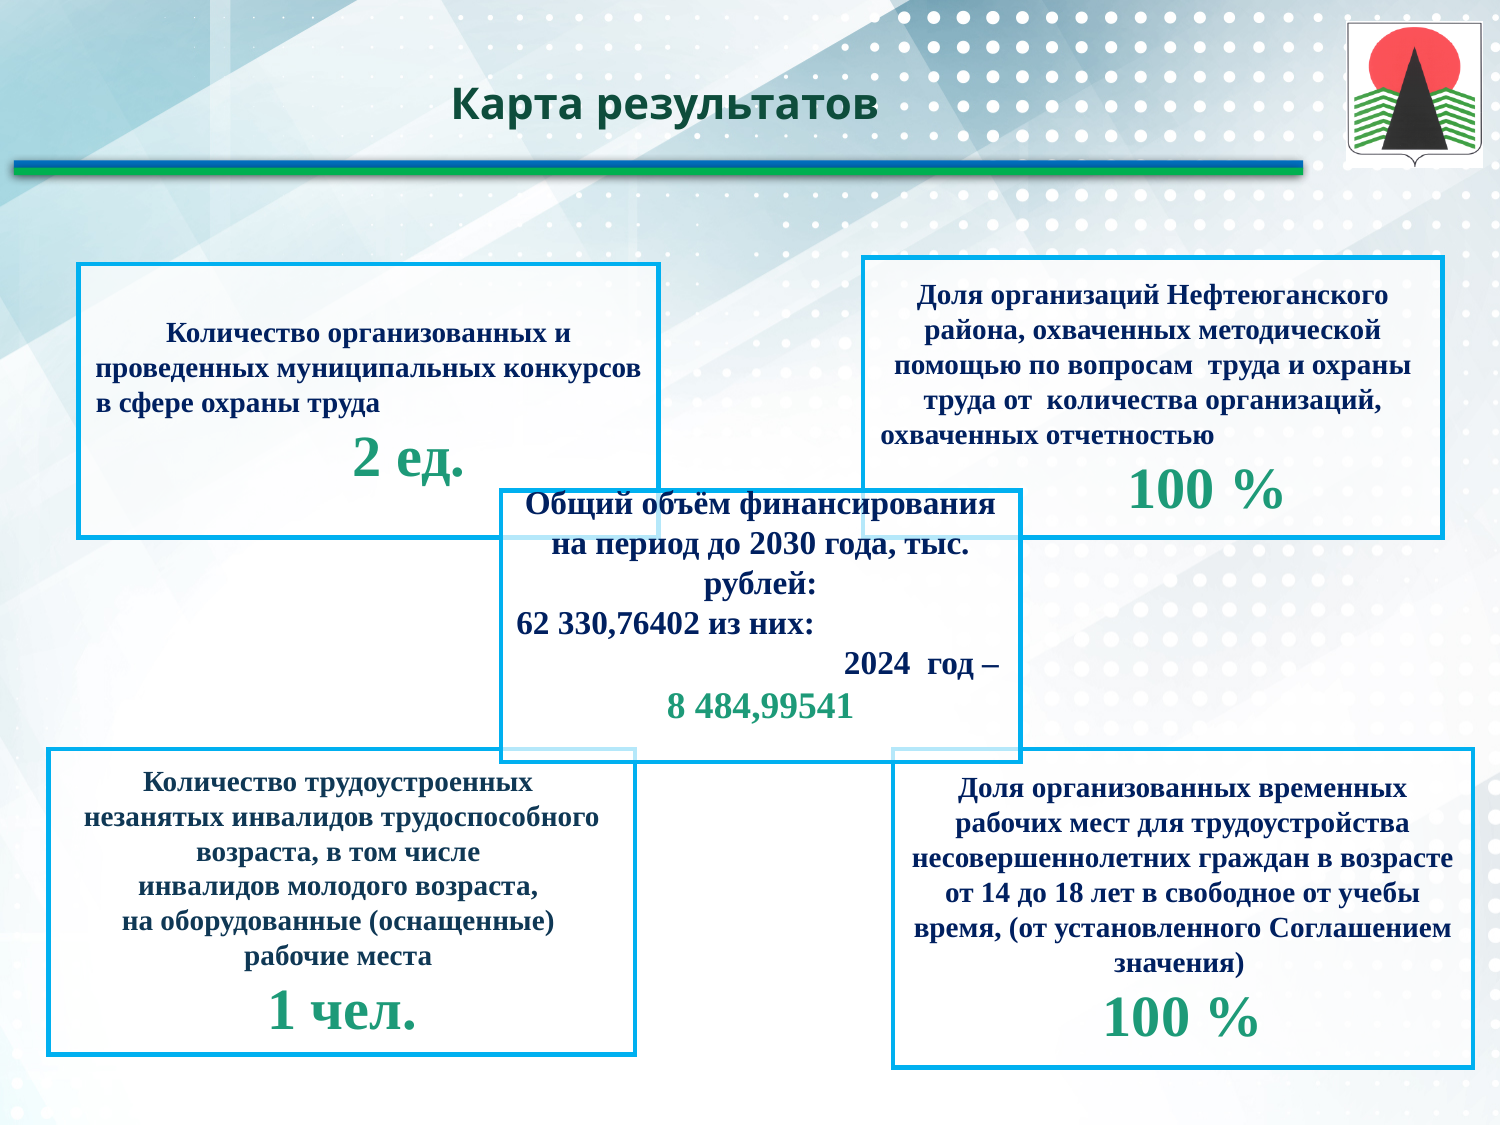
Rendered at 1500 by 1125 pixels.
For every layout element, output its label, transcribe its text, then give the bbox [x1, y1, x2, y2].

text_box Карта результатов [0, 68, 1346, 136]
text_box Коли​чест​во​ труд​оуст​роен​ных​ неза​няты​х​ инва​лидо​в​ труд​оспо​собн​ого​ возр​аста​,​ в​ том​ числ​е​ инва​лидо​в​ моло​дого​ возр​аста​,​ на​ обор​удов​анны​е​ (осн​ащен​ные)​ рабо​чие​ мест​а 1 чел. [48, 748, 636, 1055]
text_box Количество организованных и проведенных муниципальных конкурсов в сфере охраны труда 2 ед. [78, 263, 660, 538]
text_box Доля организованных временных рабочих мест для трудоустройства несовершеннолетних граждан в возрасте от 14 до 18 лет в свободное от учебы время, (от установленного Соглашением значения) 100 % [892, 748, 1474, 1068]
picture [0, 0, 1500, 1125]
text_box Общий объём финансирования на период до 2030 года, тыс. рублей: 62 330,76402 из них: 2024 год – 8 484,99541 [501, 490, 1021, 762]
text_box Доля организаций Нефтеюганского района, охваченных методической помощью по вопросам труда и охраны труда от количества организаций, охваченных отчетностью 100 % [862, 257, 1444, 539]
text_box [13, 160, 1304, 176]
